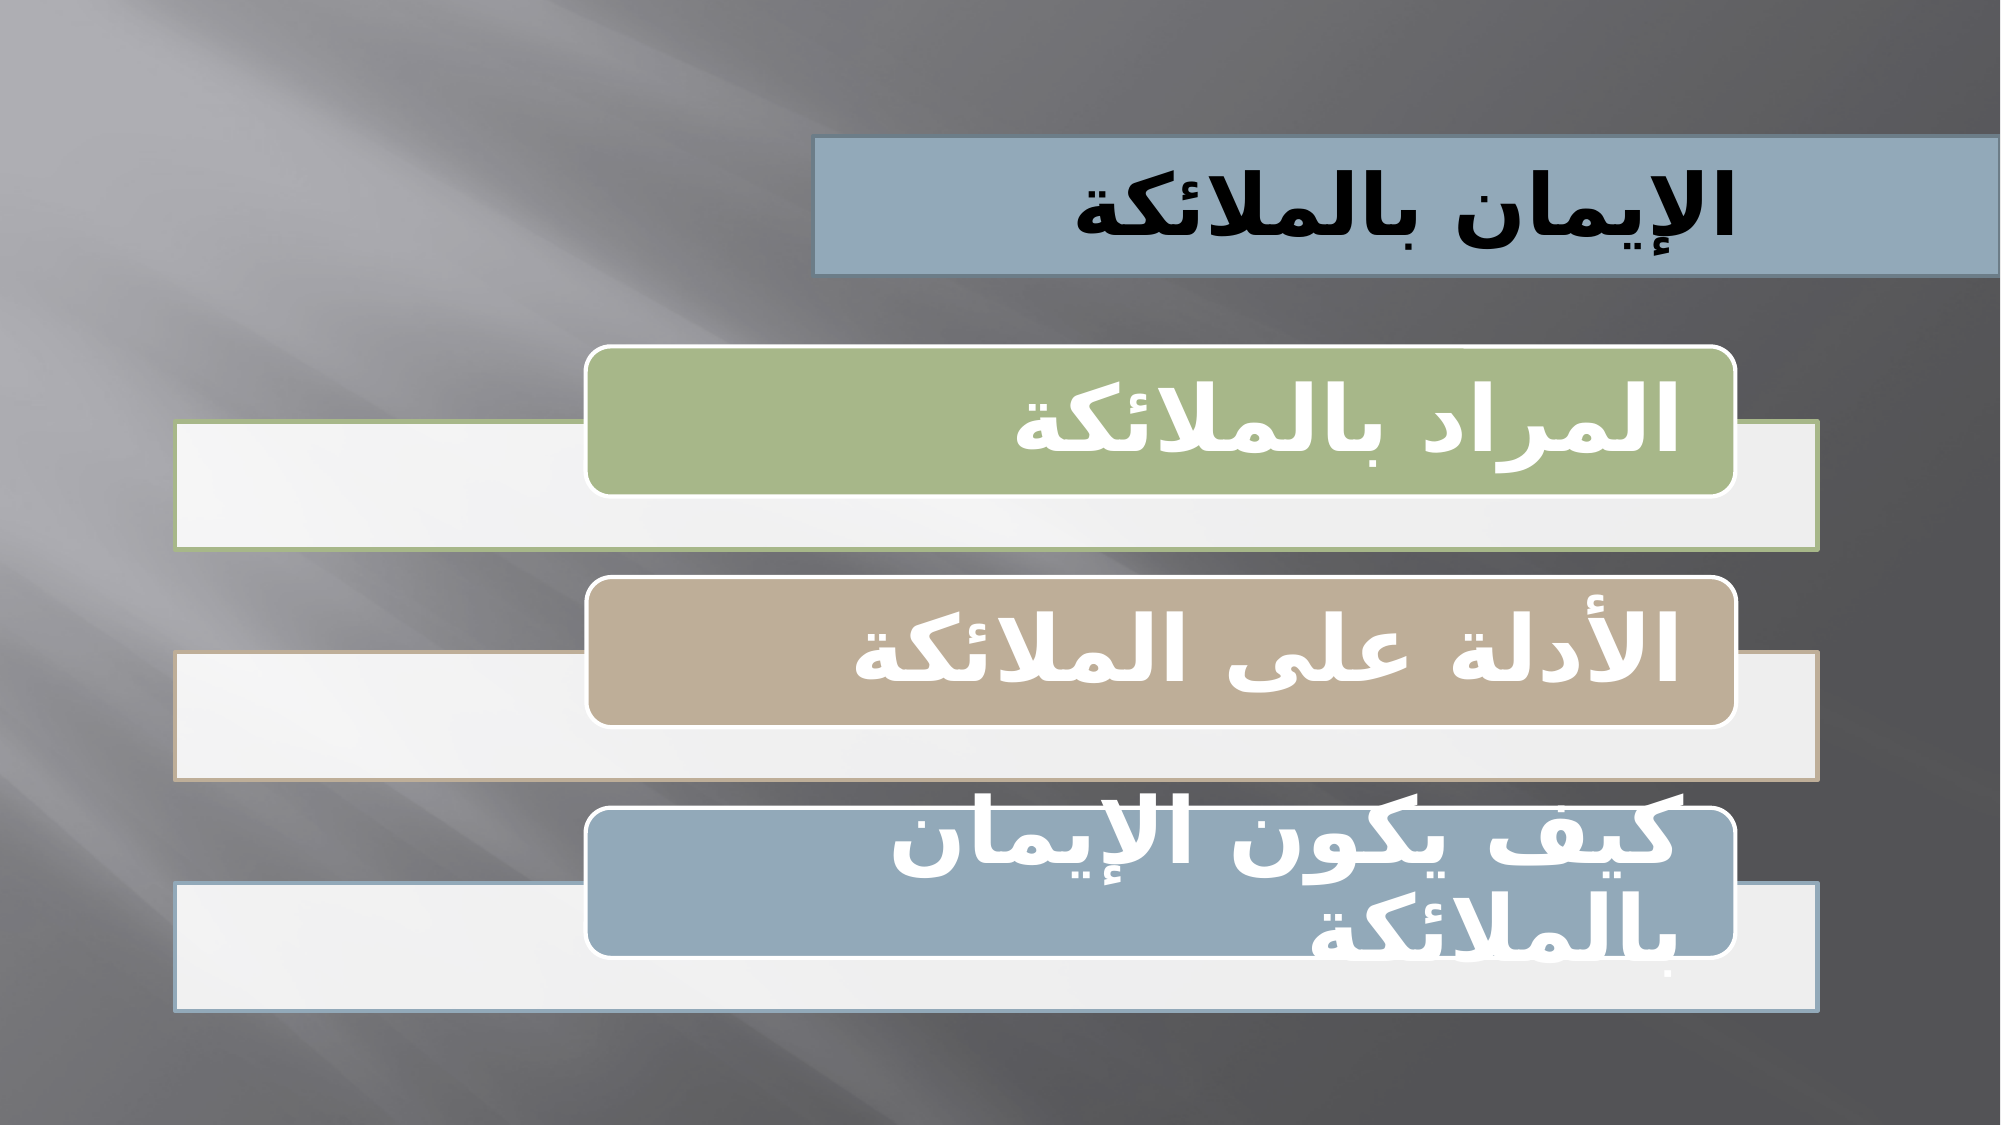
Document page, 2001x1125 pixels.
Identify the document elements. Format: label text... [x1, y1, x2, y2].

title الإيمان بالملائكة [811, 134, 2000, 278]
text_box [174, 344, 1818, 1013]
